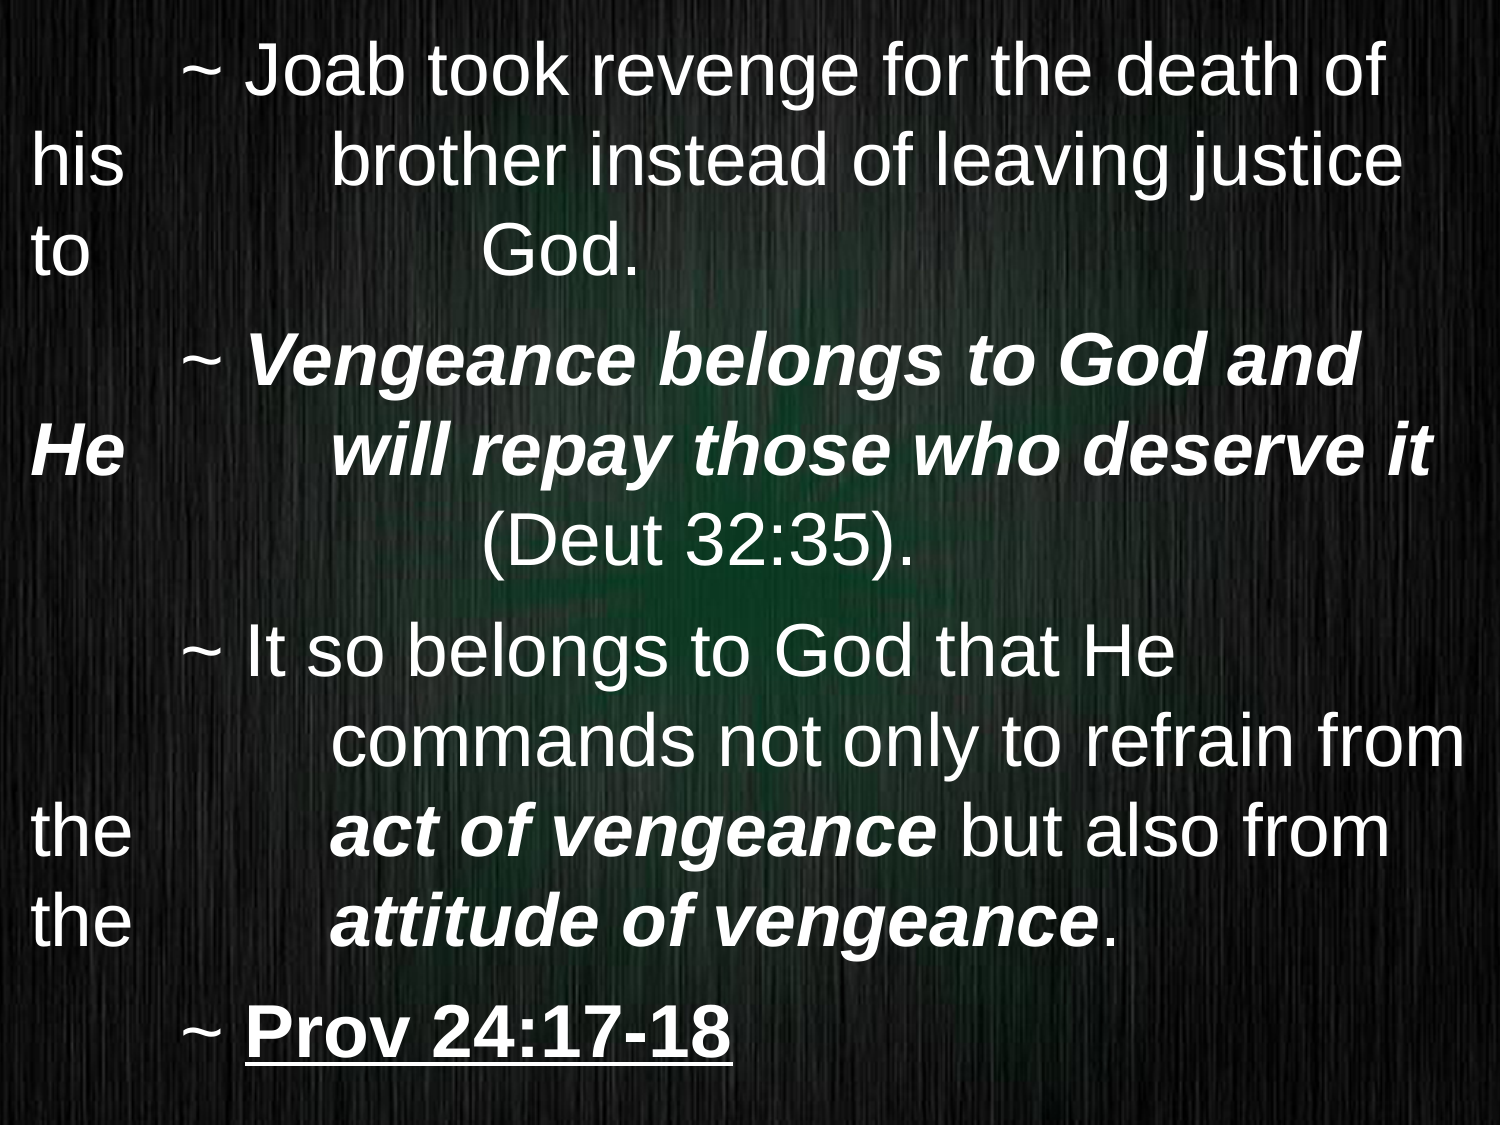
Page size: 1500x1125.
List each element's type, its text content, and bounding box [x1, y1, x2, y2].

picture [0, 0, 1500, 1125]
subtitle ~ Joab took revenge for the death of his brother instead of leaving justice to God. ~ Vengeance belongs to God and He will repay those who deserve it (Deut 32:35). ~ It so belongs to God that He commands not only to refrain from the act of vengeance but also from the attitude of vengeance. ~ Prov 24:17-18 [15, 12, 1485, 1112]
